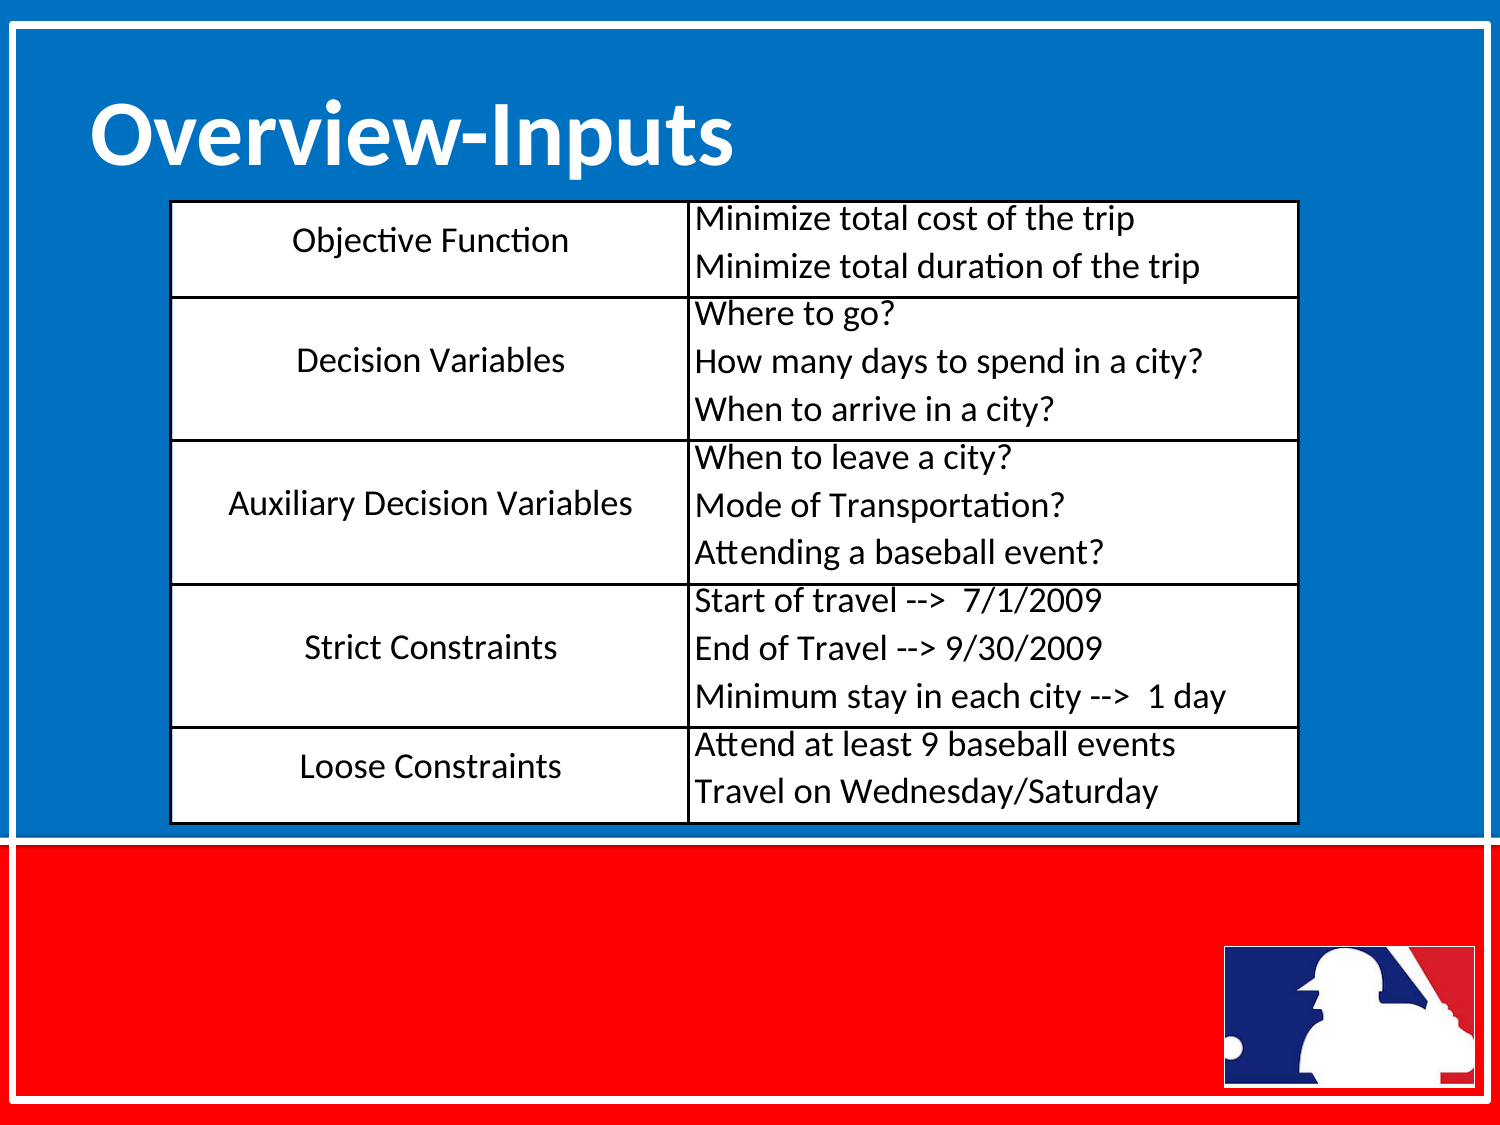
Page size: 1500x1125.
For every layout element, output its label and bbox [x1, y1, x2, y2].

text_box [9, 21, 1491, 1104]
picture [169, 199, 1300, 825]
